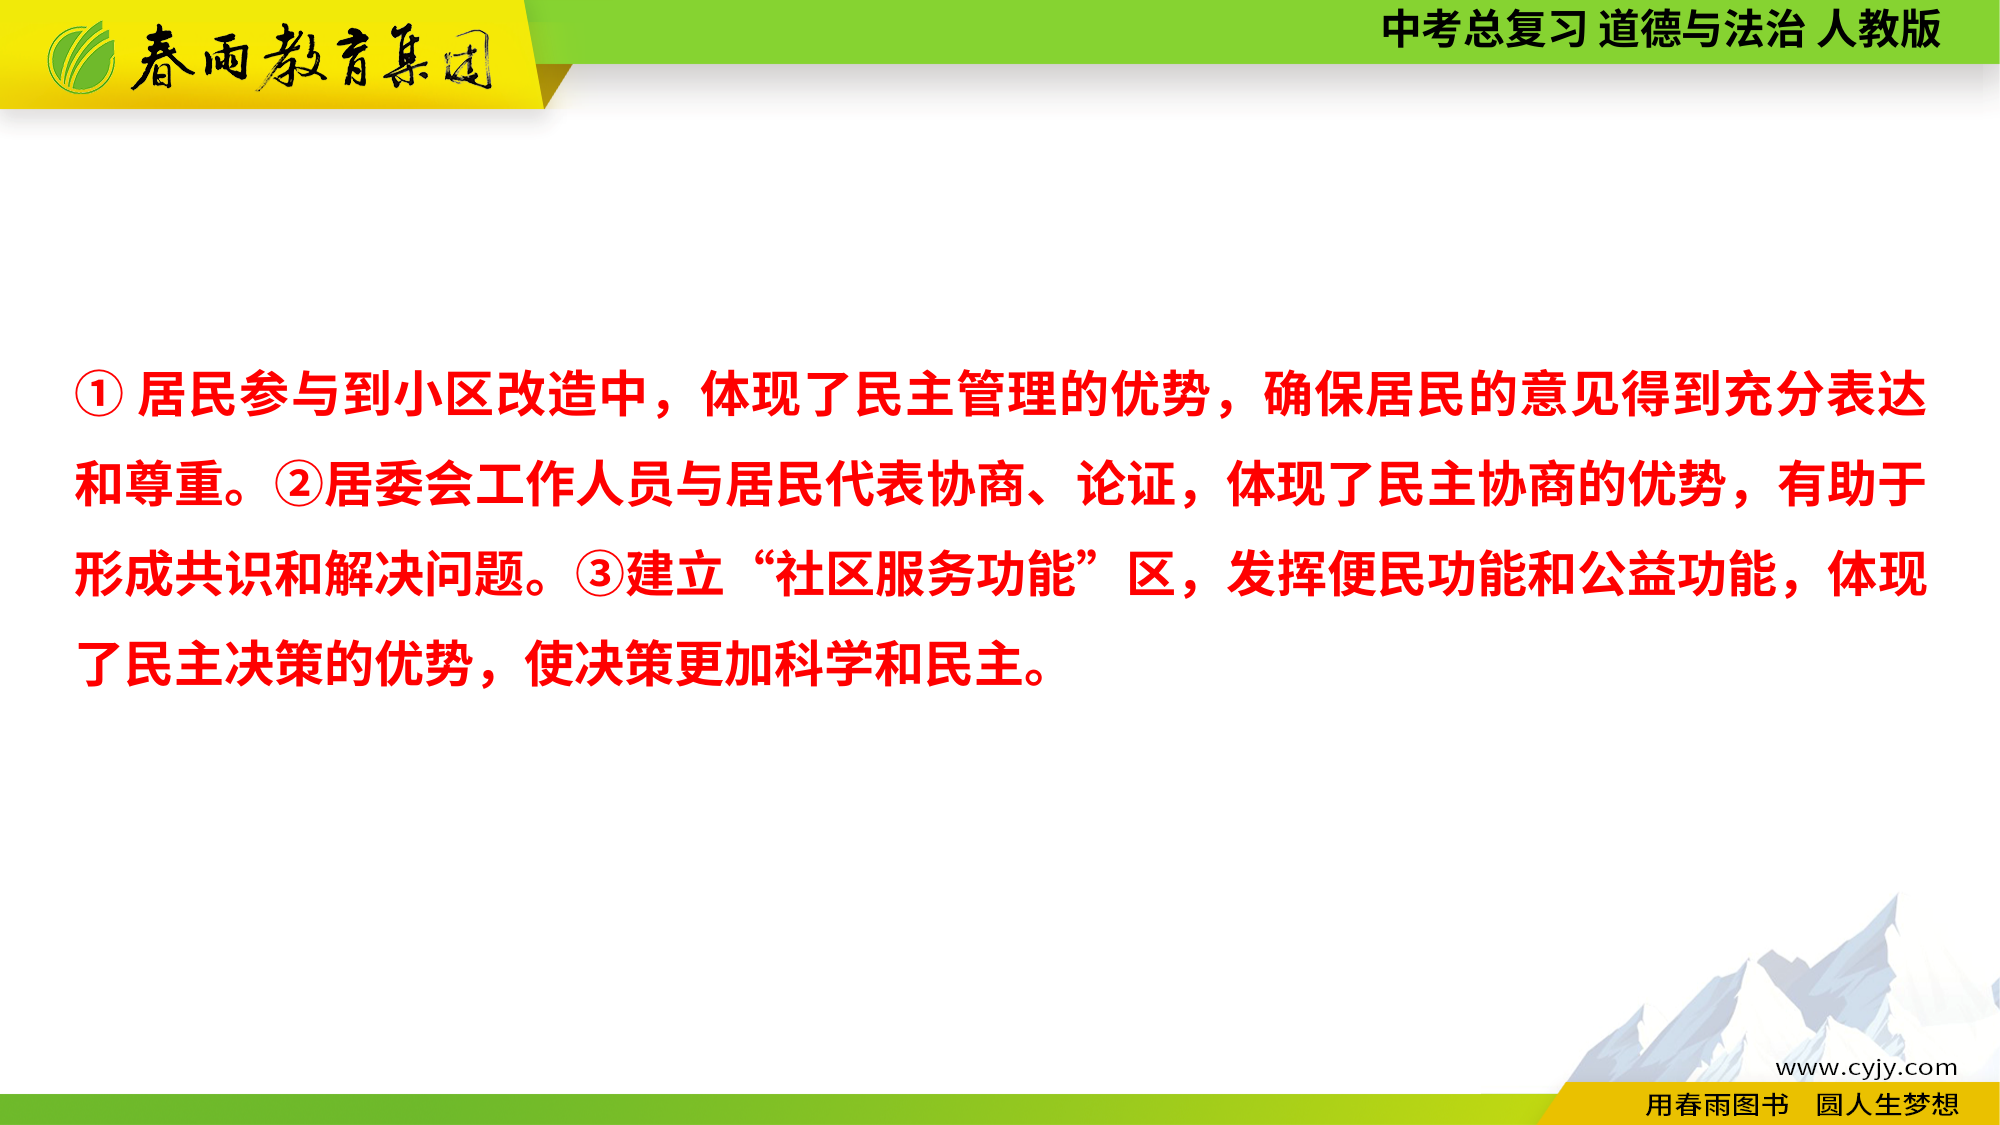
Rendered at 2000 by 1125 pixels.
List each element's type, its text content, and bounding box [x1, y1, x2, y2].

list ①居民参与到小区改造中，体现了民主管理的优势，确保居民的意见得到充分表达和尊重。②居委会工作人员与居民代表协商、论证，体现了民主协商的优势，有助于形成共识和解决问题。③建立“社区服务功能”区，发挥便民功能和公益功能，体现了民主决策的优势，使决策更加科学和民主。 [59, 325, 1944, 693]
picture [0, 0, 2000, 1125]
